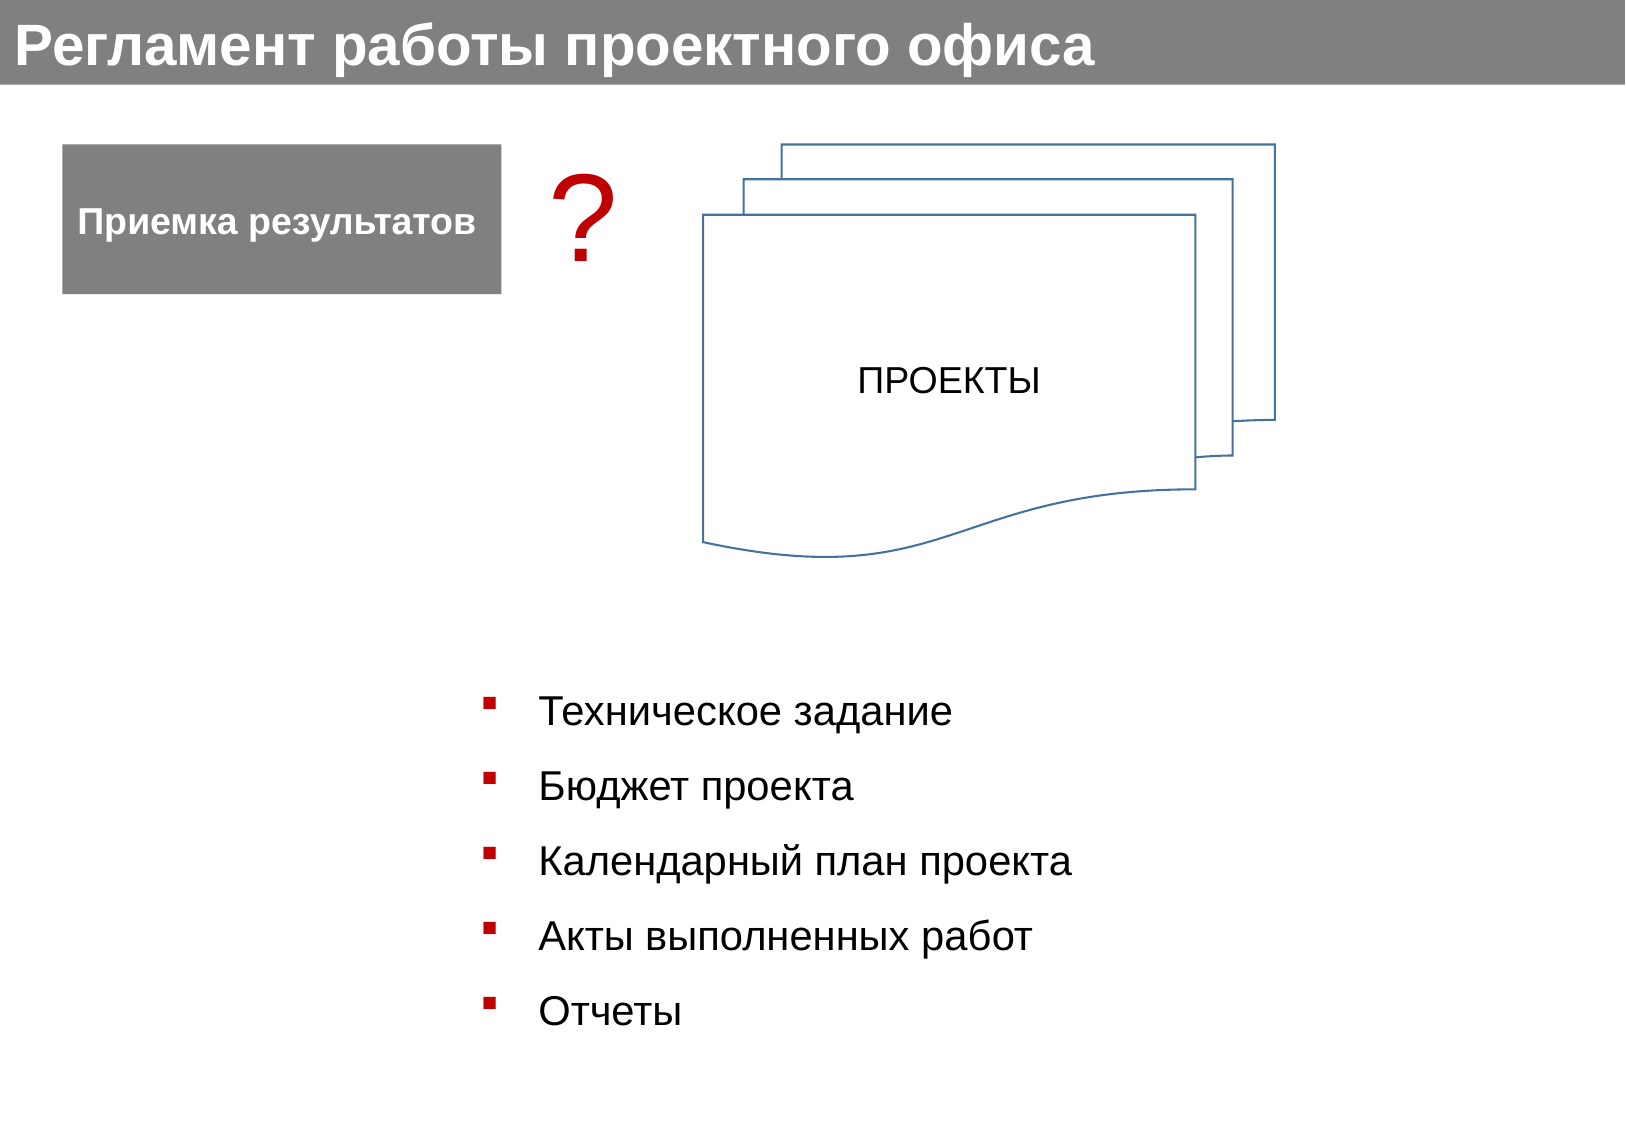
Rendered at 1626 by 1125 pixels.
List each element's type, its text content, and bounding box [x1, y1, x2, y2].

text_box Приемка результатов [62, 144, 502, 295]
text_box ? [533, 129, 633, 294]
text_box ПРОЕКТЫ [702, 143, 1276, 558]
text_box Техническое задание Бюджет проекта Календарный план проекта Акты выполненных работ Отчеты [465, 651, 1088, 1041]
text_box Регламент работы проектного офиса [0, 0, 1625, 85]
